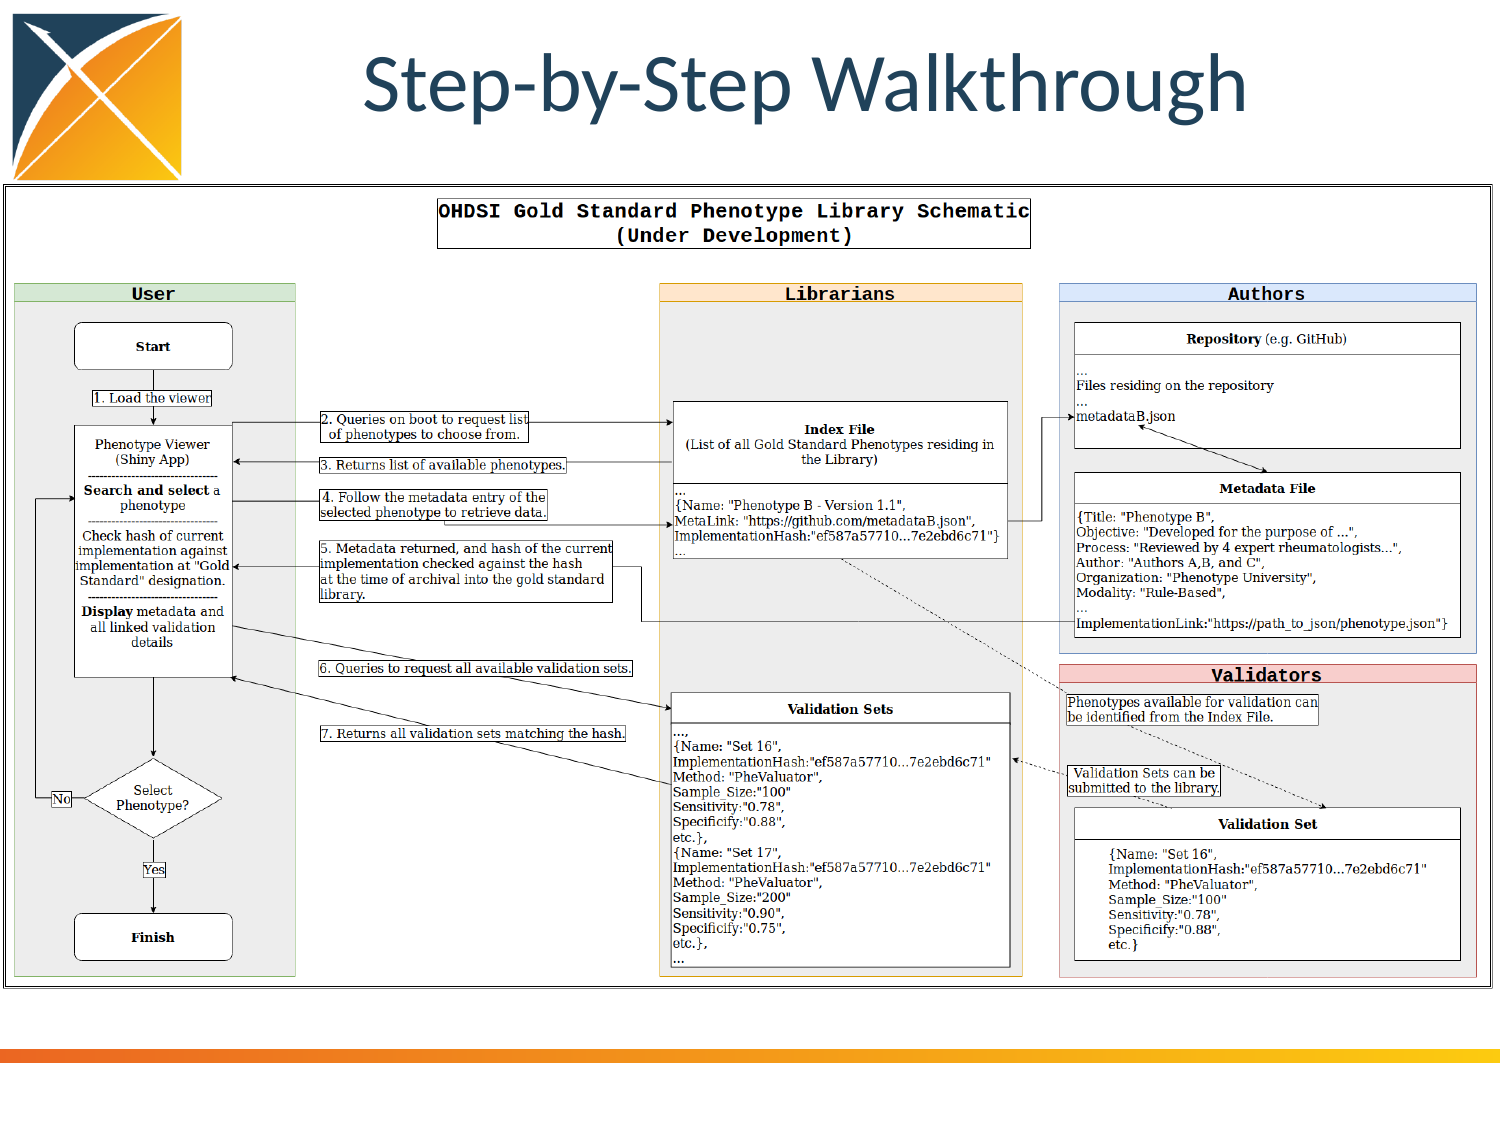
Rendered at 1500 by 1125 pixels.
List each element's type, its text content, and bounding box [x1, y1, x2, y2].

picture [0, 0, 1493, 989]
title Step-by-Step Walkthrough [187, 9, 1425, 147]
